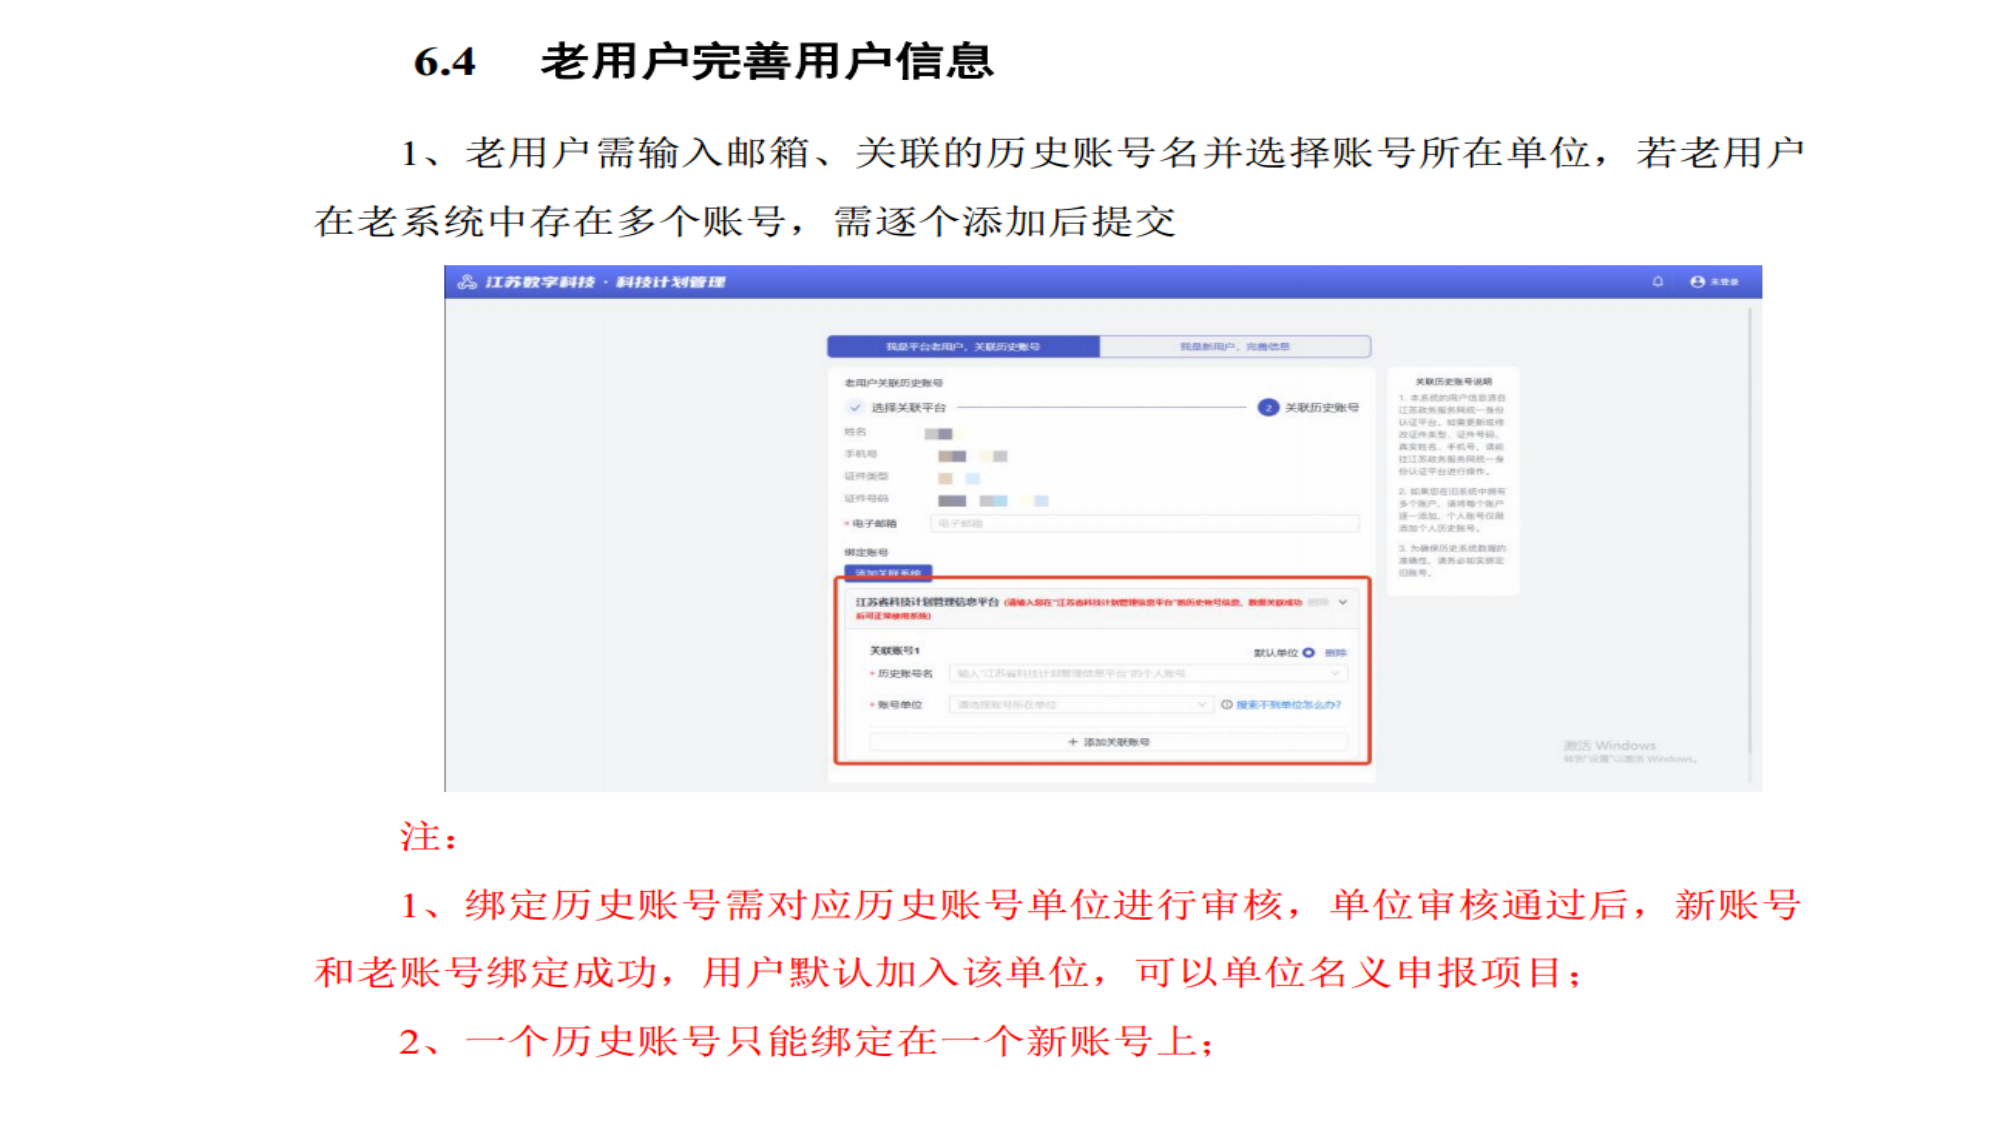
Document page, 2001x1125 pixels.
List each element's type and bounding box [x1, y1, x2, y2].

picture [230, 40, 1863, 1085]
